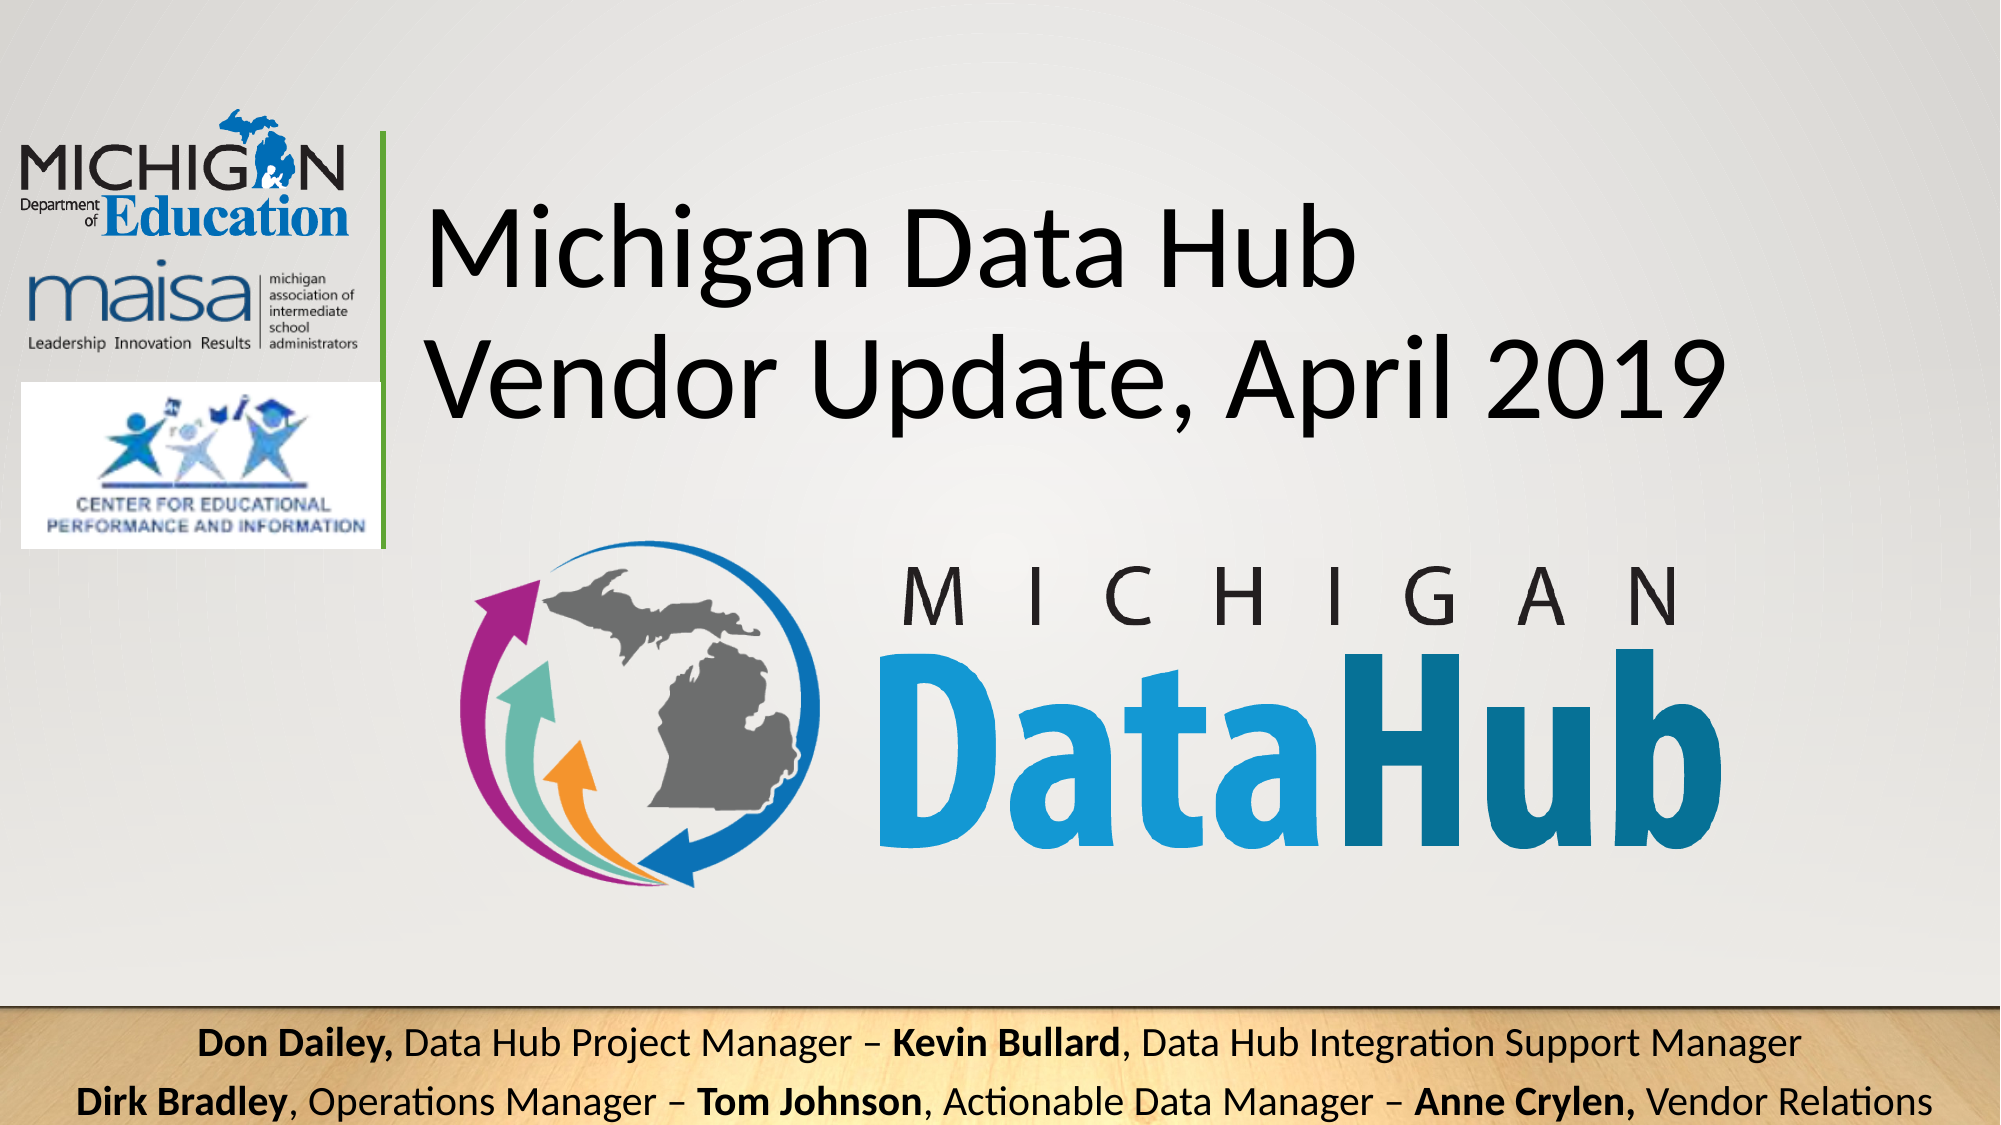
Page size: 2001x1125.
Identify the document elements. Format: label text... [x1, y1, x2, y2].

title Michigan Data Hub Vendor Update, April 2019 [408, 172, 1978, 590]
picture [459, 495, 1738, 933]
picture [21, 109, 381, 549]
text_box Don Dailey, Data Hub Project Manager – Kevin Bullard, Data Hub Integration Support Manager Dirk Bradley, Operations Manager – Tom Johnson, Actionable Data Manager – Anne Crylen, Vendor Relations [0, 1007, 2000, 1125]
